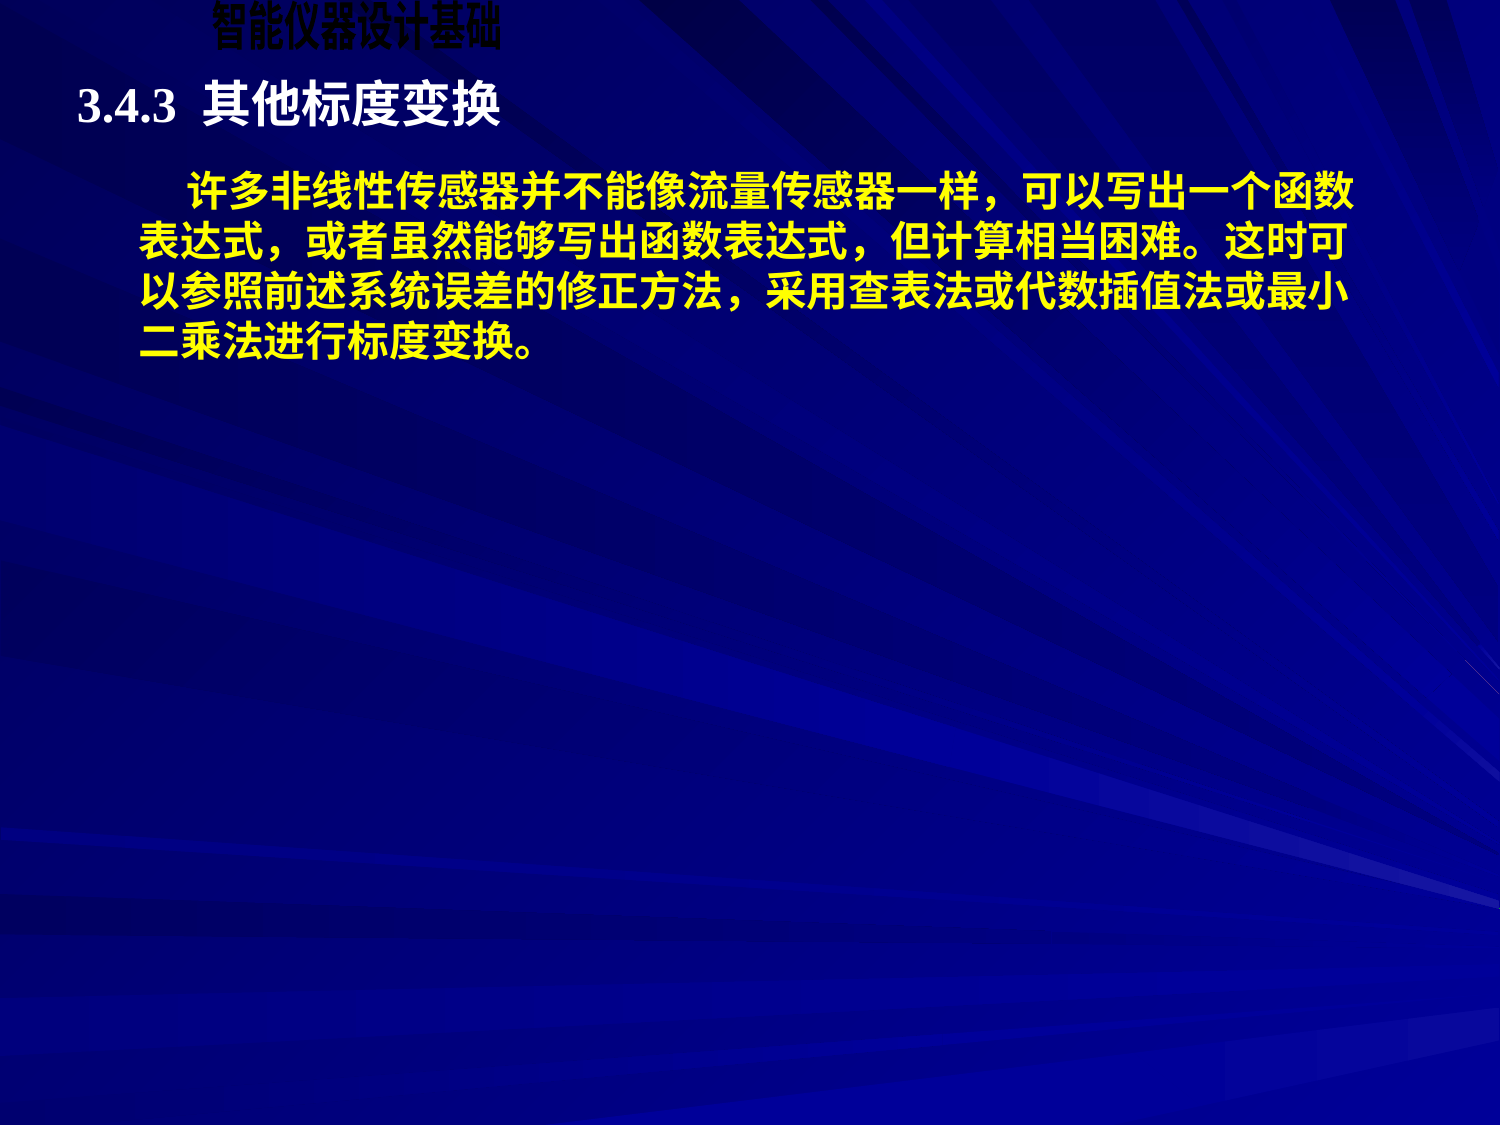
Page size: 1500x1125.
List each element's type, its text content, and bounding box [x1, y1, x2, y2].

text_box 3.4.3 其他标度变换 [62, 65, 528, 140]
text_box 许多非线性传感器并不能像流量传感器一样，可以写出一个函数表达式，或者虽然能够写出函数表达式，但计算相当困难。这时可以参照前述系统误差的修正方法，采用查表法或代数插值法或最小二乘法进行标度变换。 [123, 157, 1376, 373]
